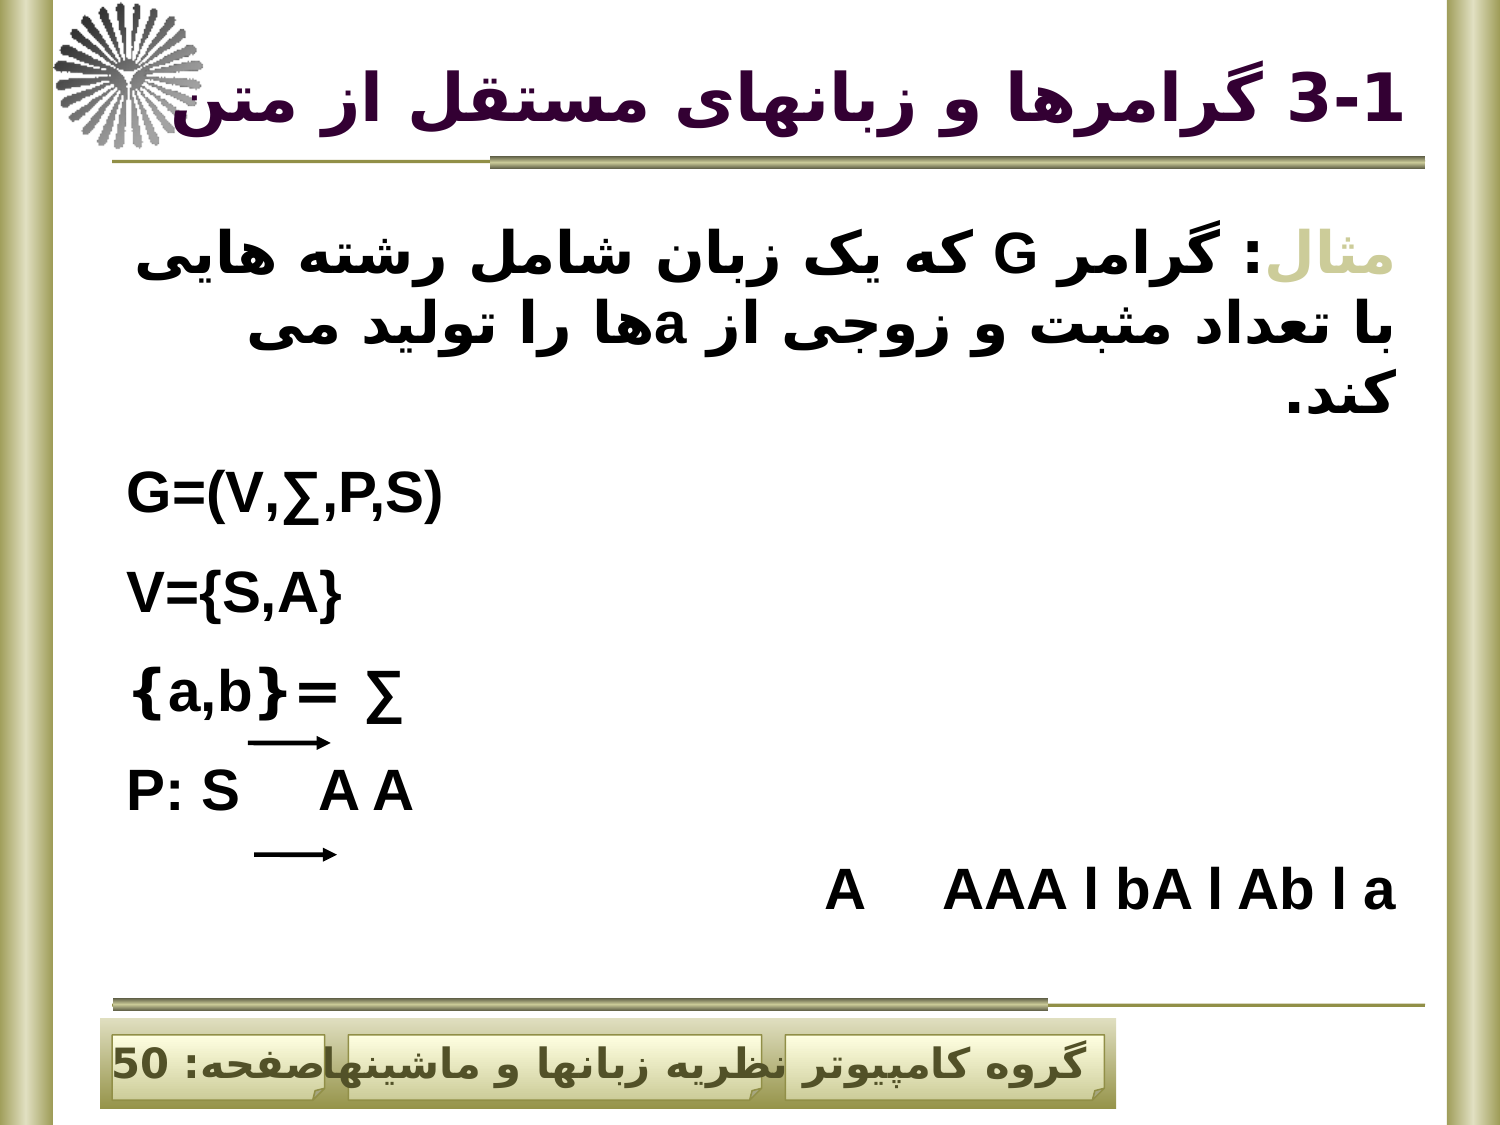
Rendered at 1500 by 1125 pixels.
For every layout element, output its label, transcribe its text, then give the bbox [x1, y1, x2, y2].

text_box مثال: گرامر G که یک زبان شامل رشته هایی با تعداد مثبت و زوجی از aها را تولید می کند. G=(V,∑,P,S) V={S,A} ∑ ={a,b} P: S A A A AAA l bA l Ab l a [112, 208, 1412, 999]
text_box [254, 848, 337, 861]
title 3-1 گرامرها و زبانهای مستقل از متن [147, 42, 1423, 147]
text_box [247, 736, 331, 750]
